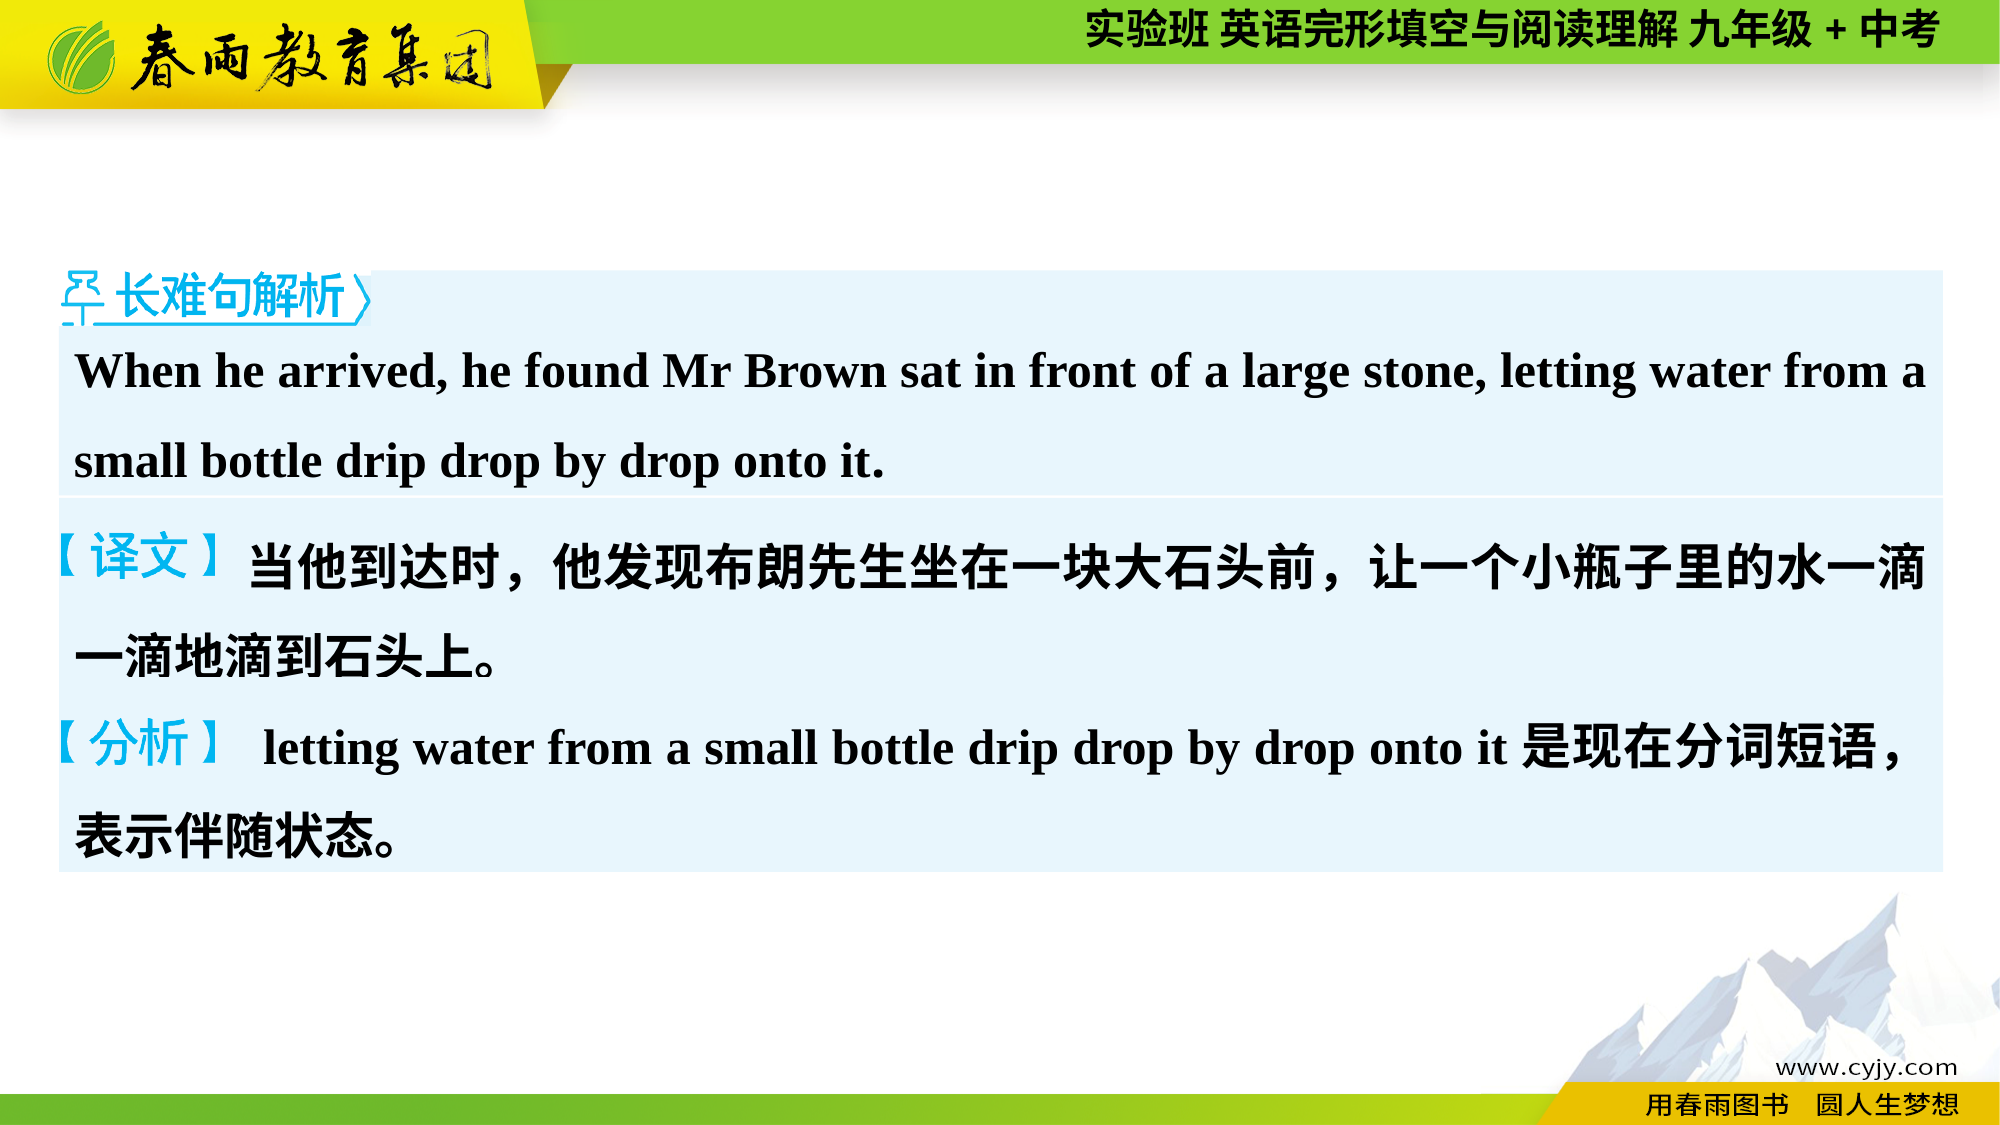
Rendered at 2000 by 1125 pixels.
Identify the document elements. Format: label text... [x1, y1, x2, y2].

text_box When he arrived, he found Mr Brown sat in front of a large stone, letting water from a small bottle drip drop by drop onto it. [58, 270, 1943, 496]
text_box letting water from a small bottle drip drop by drop onto it是现在分词短语，表示伴随状态。 [59, 677, 1944, 872]
list 当他到达时，他发现布朗先生坐在一块大石头前，让一个小瓶子里的水一滴一滴地滴到石头上。 [59, 497, 1944, 677]
picture [0, 0, 2000, 1125]
